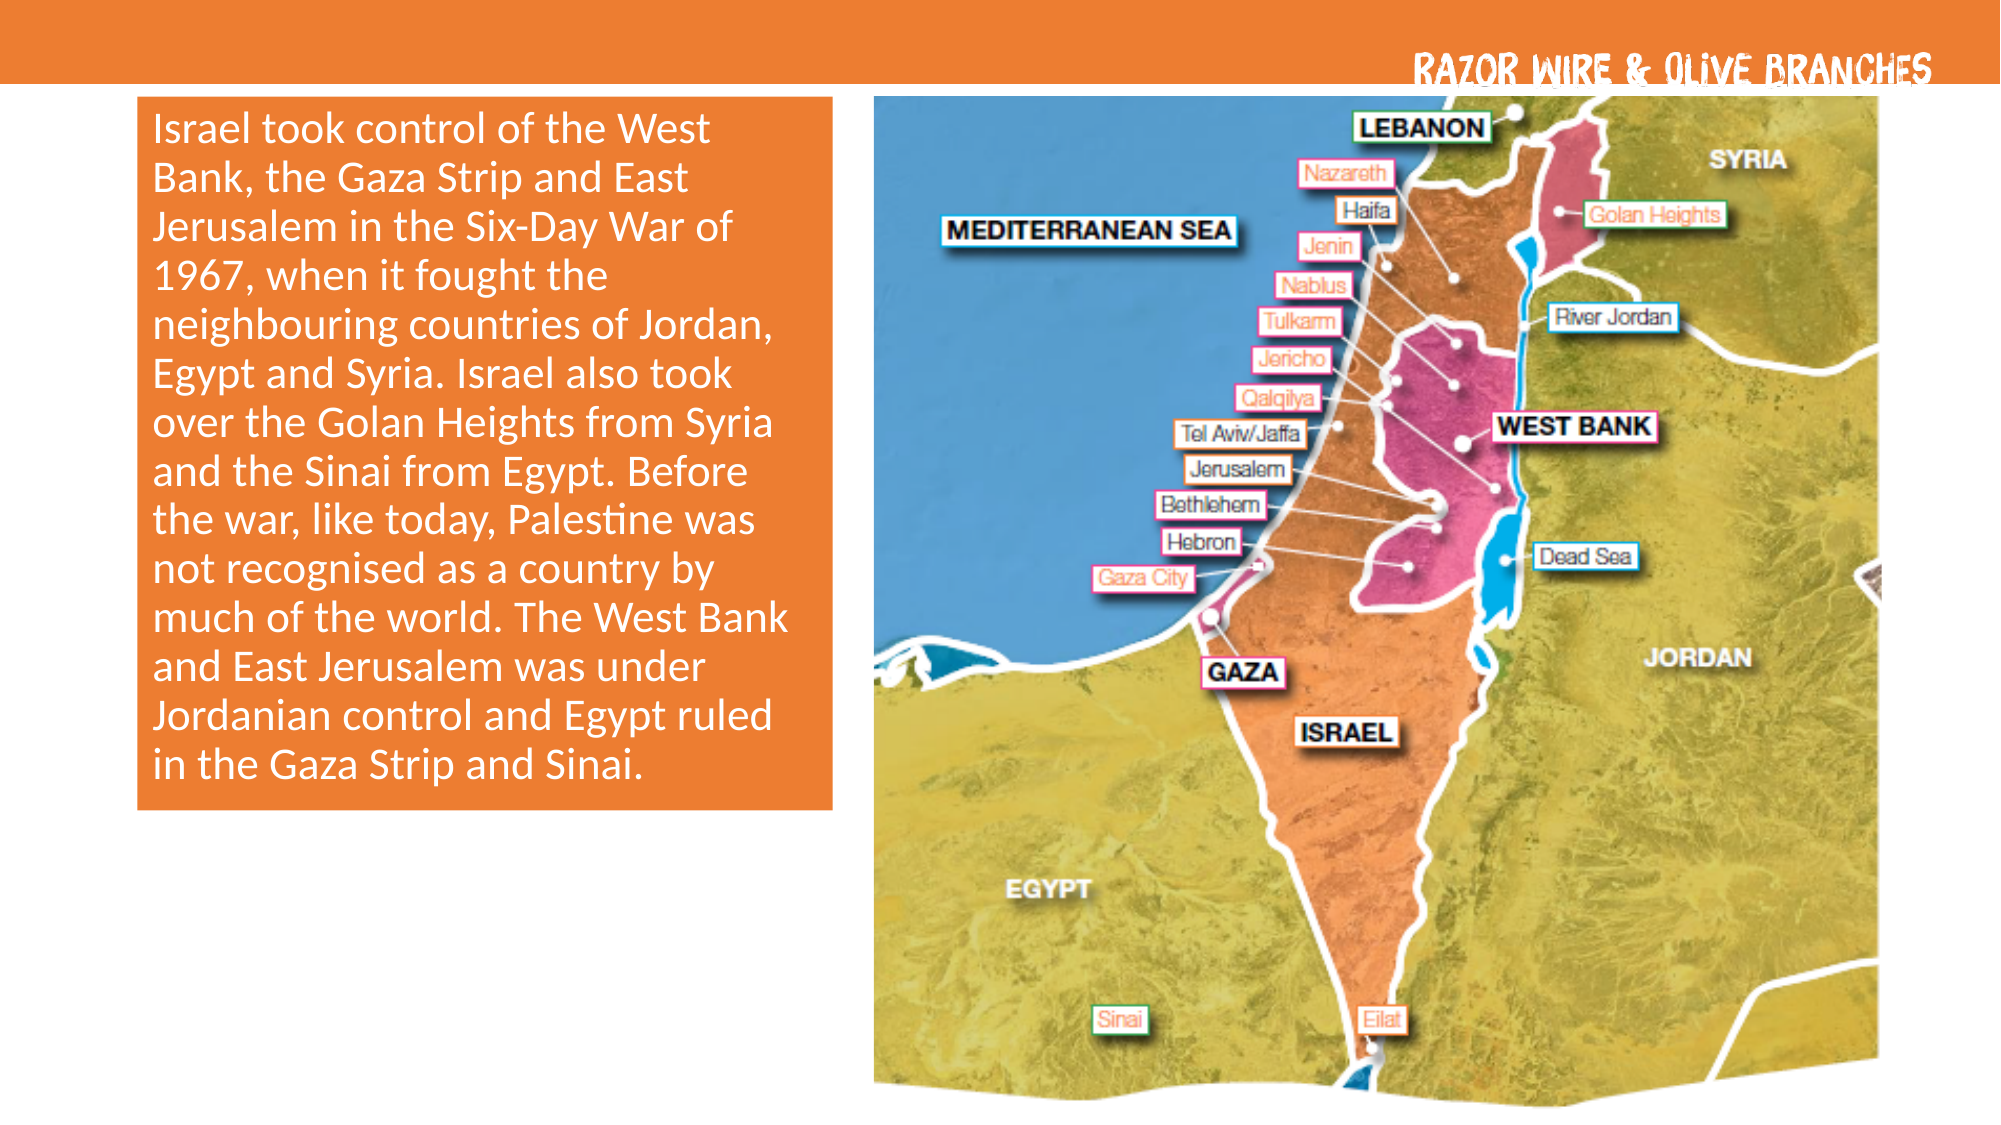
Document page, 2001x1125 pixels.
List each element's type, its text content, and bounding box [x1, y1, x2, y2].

picture [873, 96, 1882, 1125]
list Israel took control of the West Bank, the Gaza Strip and East Jerusalem in the Six-Day War of 1967, when it fought the neighbouring countries of Jordan, Egypt and Syria. Israel also took over the Golan Heights from Syria and the Sinai from Egypt. Before the war, like today, Palestine was not recognised as a country by much of the world. The West Bank and East Jerusalem was under Jordanian control and Egypt ruled in the Gaza Strip and Sinai. [137, 96, 833, 811]
picture [1411, 49, 1935, 89]
